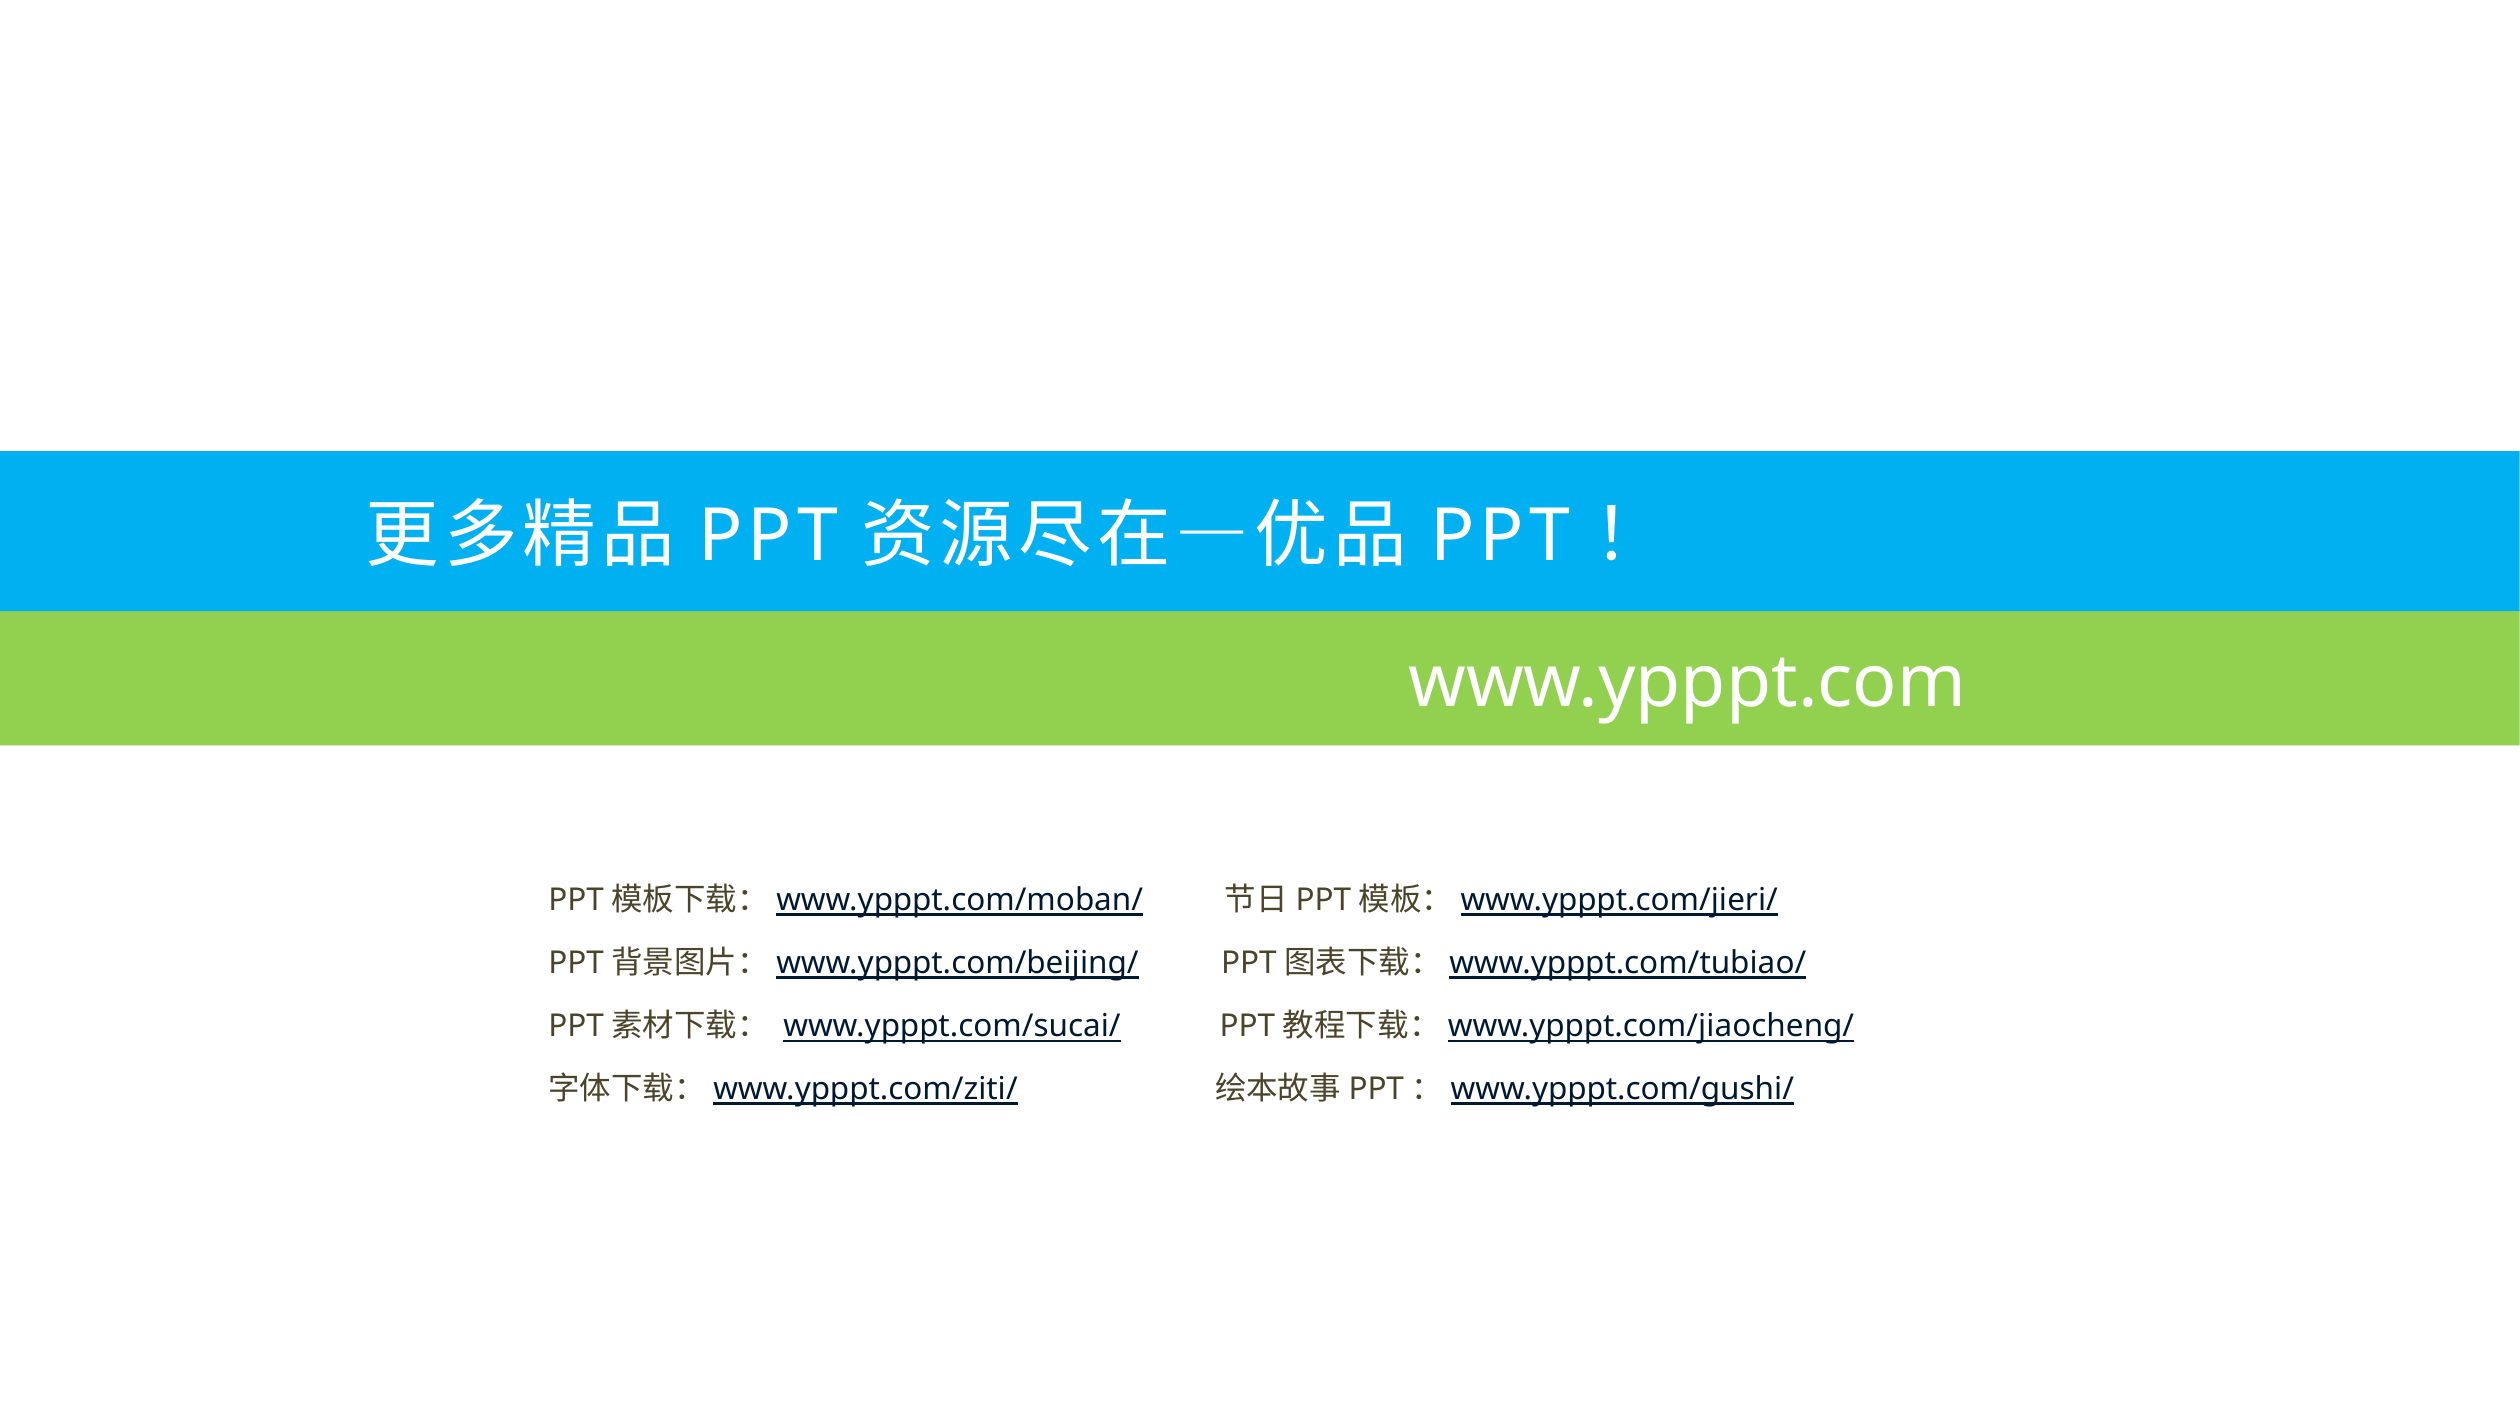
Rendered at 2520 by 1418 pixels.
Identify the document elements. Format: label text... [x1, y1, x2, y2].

text_box 更多精品PPT资源尽在—优品PPT！ [0, 450, 2520, 612]
text_box www.ypppt.com [0, 612, 2520, 746]
text_box PPT模板下载：www.ypppt.com/moban/ 节日PPT模板：www.ypppt.com/jieri/ PPT背景图片：www.ypppt.com/beijing/ PPT图表下载：www.ypppt.com/tubiao/ PPT素材下载： www.ypppt.com/sucai/ PPT教程下载：www.ypppt.com/jiaocheng/ 字体下载：www.ypppt.com/ziti/ 绘本故事PPT：www.ypppt.com/gushi/ [533, 810, 1961, 1161]
